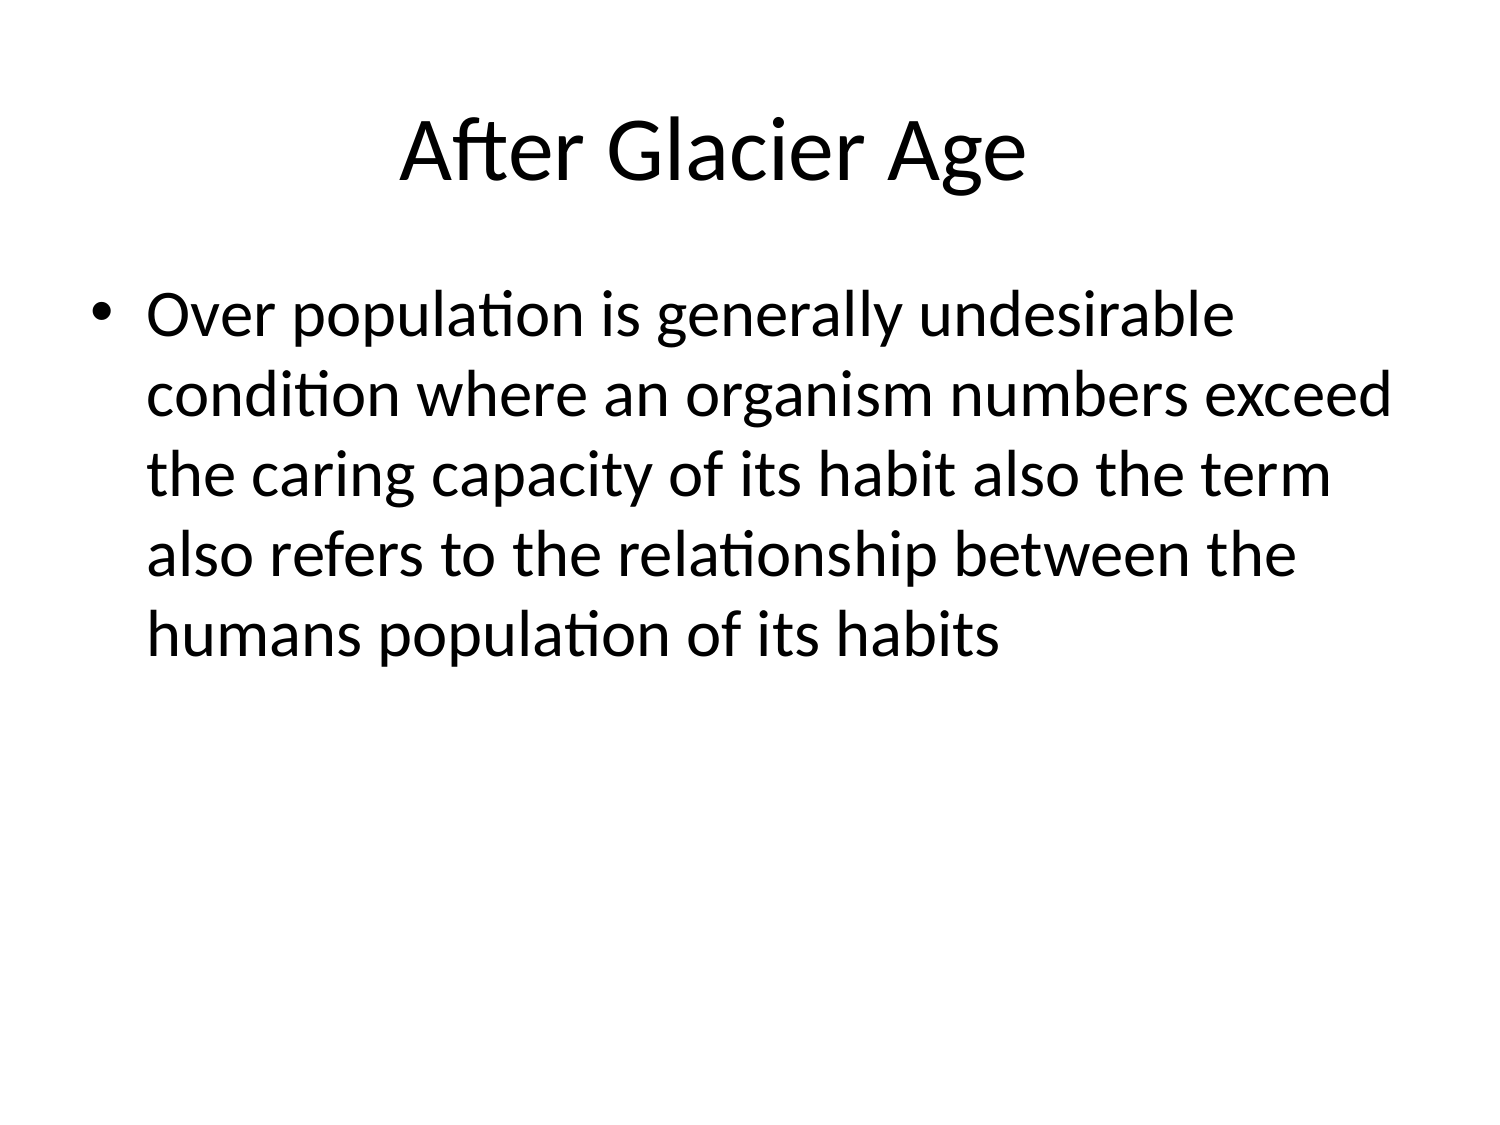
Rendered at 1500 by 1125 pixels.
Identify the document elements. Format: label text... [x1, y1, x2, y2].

list Over population is generally undesirable condition where an organism numbers exceed the caring capacity of its habit also the term also refers to the relationship between the humans population of its habits [75, 262, 1425, 1005]
title After Glacier Age [50, 50, 1400, 238]
